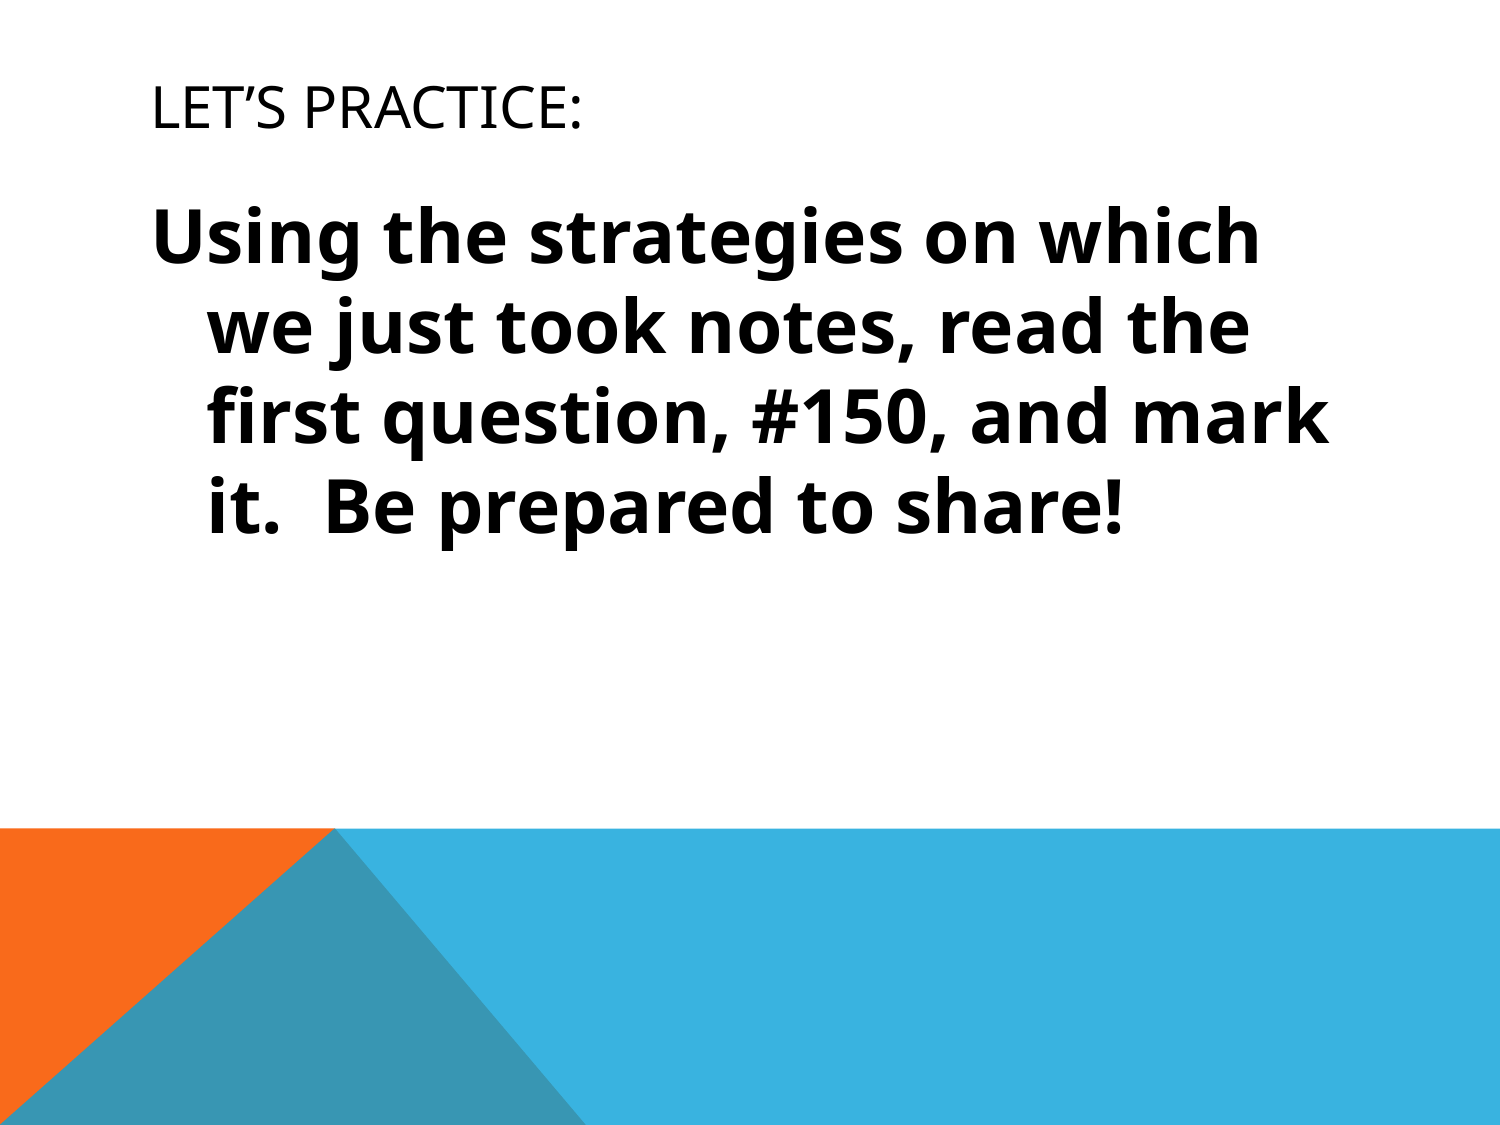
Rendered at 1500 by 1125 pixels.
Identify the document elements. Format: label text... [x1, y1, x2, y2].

list Using the strategies on which we just took notes, read the first question, #150, and mark it. Be prepared to share! [135, 180, 1369, 768]
title Let’s practice: [135, 60, 1369, 150]
